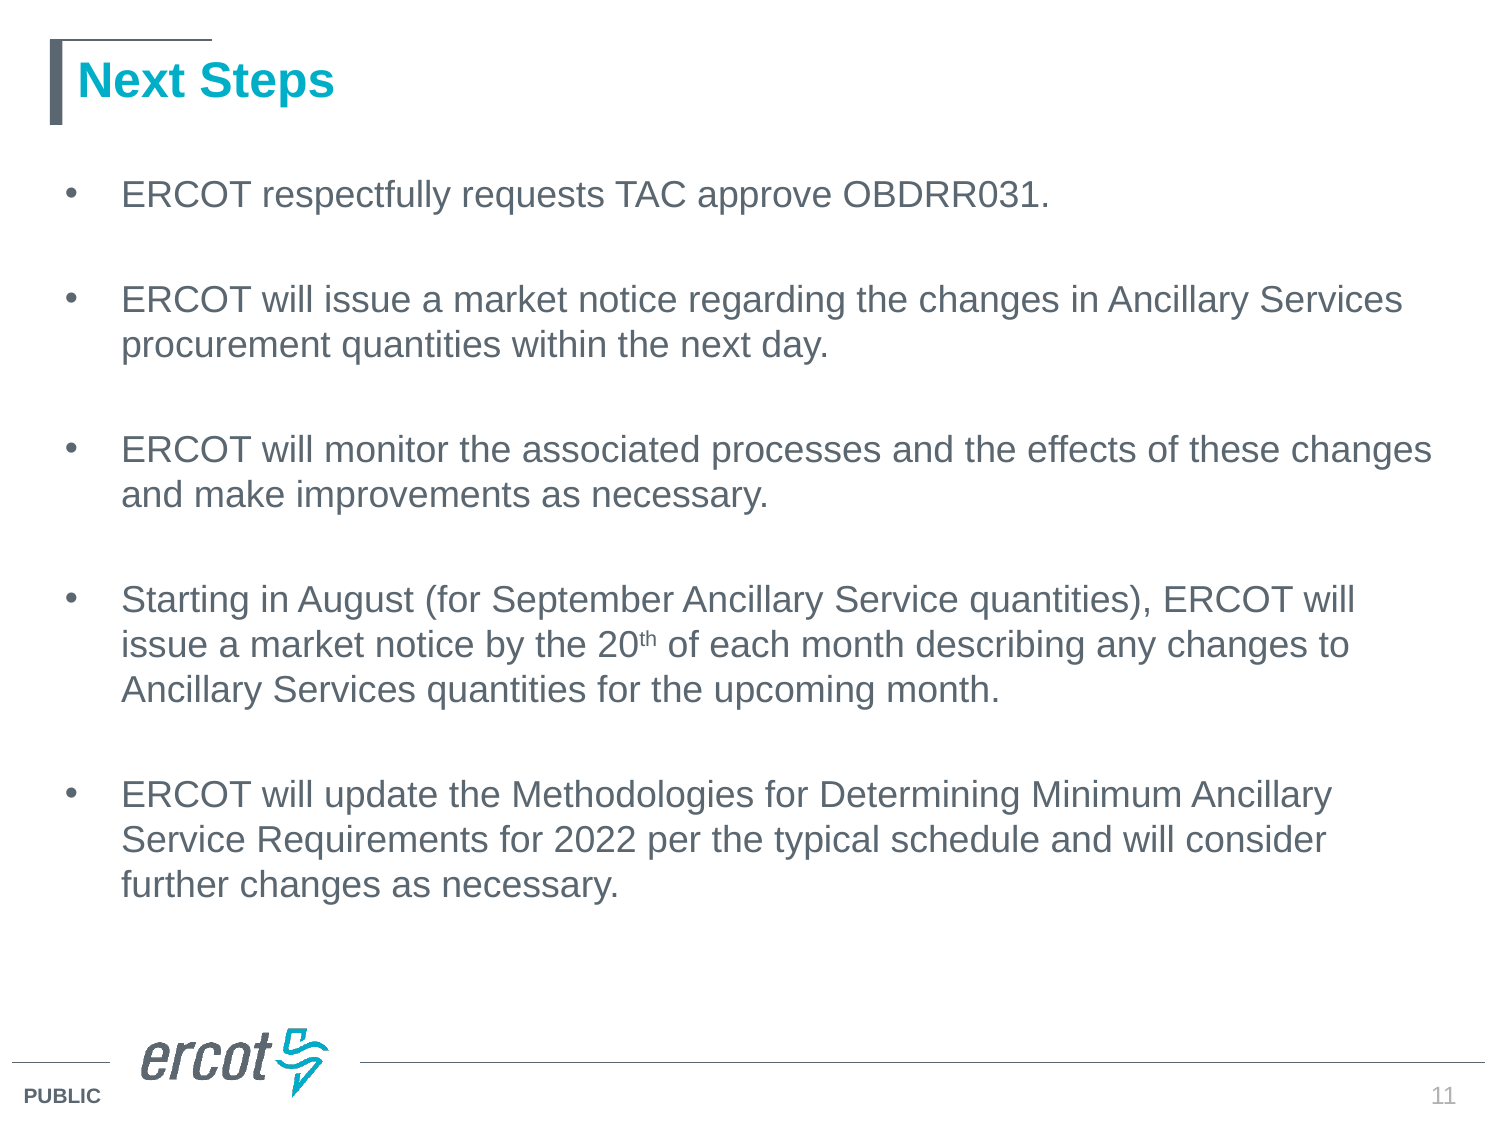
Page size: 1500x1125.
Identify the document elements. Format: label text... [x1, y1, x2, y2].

slide_number 11 [1400, 1076, 1488, 1113]
title Next Steps [62, 39, 1450, 125]
list ERCOT respectfully requests TAC approve OBDRR031. ERCOT will issue a market notice regarding the changes in Ancillary Services procurement quantities within the next day. ERCOT will monitor the associated processes and the effects of these changes and make improvements as necessary. Starting in August (for September Ancillary Service quantities), ERCOT will issue a market notice by the 20th of each month describing any changes to Ancillary Services quantities for the upcoming month. ERCOT will update the Methodologies for Determining Minimum Ancillary Service Requirements for 2022 per the typical schedule and will consider further changes as necessary. [50, 162, 1450, 992]
picture [137, 1024, 332, 1100]
